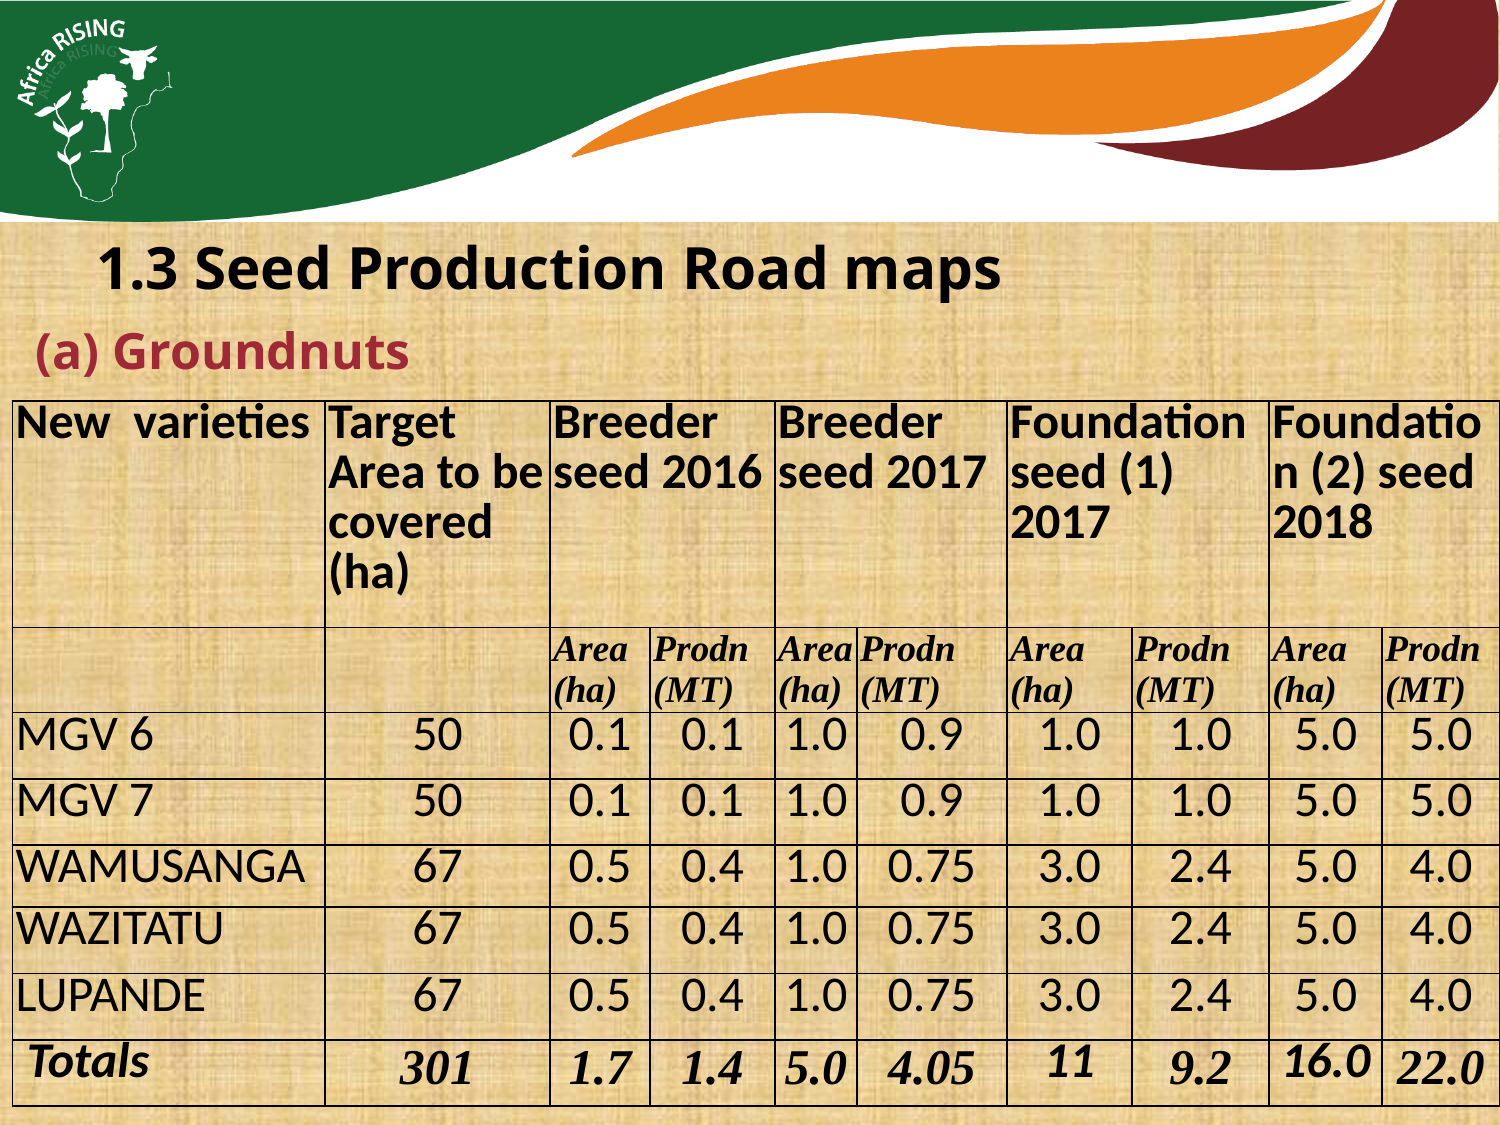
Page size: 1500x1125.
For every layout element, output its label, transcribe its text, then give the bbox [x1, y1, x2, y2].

table_cell [13, 628, 324, 712]
table_cell 1.0 [1133, 780, 1268, 844]
table_header Breeder seed 2017 [776, 402, 1006, 627]
table_cell 5.0 [1270, 908, 1381, 973]
table_cell [326, 628, 549, 712]
table_cell 9.2 [1133, 1041, 1268, 1105]
table_cell 4.05 [858, 1041, 1006, 1105]
table_header Breeder seed 2016 [551, 402, 774, 627]
table_cell 16.0 [1270, 1041, 1381, 1105]
table_cell 11 [1008, 1041, 1131, 1105]
table_cell 0.4 [651, 908, 774, 973]
table_cell 2.4 [1133, 846, 1268, 906]
table_cell 67 [326, 974, 549, 1039]
table_cell 1.0 [1008, 780, 1131, 844]
table_cell 0.4 [651, 846, 774, 906]
table_cell 0.5 [551, 846, 649, 906]
table_cell 0.1 [551, 780, 649, 844]
table_cell 5.0 [1270, 780, 1381, 844]
table_cell 0.1 [551, 713, 649, 778]
table_cell 301 [326, 1041, 549, 1105]
table_cell 22.0 [1383, 1041, 1499, 1105]
picture [0, 0, 1500, 1125]
table_cell LUPANDE [13, 974, 324, 1039]
table_cell 4.0 [1383, 974, 1499, 1039]
table_cell MGV 6 [13, 713, 324, 778]
table_cell 0.1 [651, 780, 774, 844]
table_cell 0.75 [858, 974, 1006, 1039]
table_cell Area (ha) [551, 628, 649, 712]
table_cell 0.4 [651, 974, 774, 1039]
table_cell 5.0 [1270, 713, 1381, 778]
table_cell 0.75 [858, 846, 1006, 906]
table_cell Area (ha) [776, 628, 856, 712]
table_cell 3.0 [1008, 908, 1131, 973]
table_header Foundation seed (1) 2017 [1008, 402, 1268, 627]
table_cell Totals [13, 1041, 324, 1105]
table_cell MGV 7 [13, 780, 324, 844]
table_cell 1.4 [651, 1041, 774, 1105]
table_cell Area (ha) [1008, 628, 1131, 712]
table_cell 1.0 [776, 974, 856, 1039]
table_cell 50 [326, 780, 549, 844]
text_box 1.3 Seed Production Road maps [62, 224, 1409, 362]
table_cell 2.4 [1133, 974, 1268, 1039]
table_cell 3.0 [1008, 846, 1131, 906]
table_cell 5.0 [1383, 780, 1499, 844]
table_cell 1.0 [776, 713, 856, 778]
table_cell 5.0 [1270, 974, 1381, 1039]
table_cell 0.5 [551, 974, 649, 1039]
table_cell 0.5 [551, 908, 649, 973]
table_header Foundation (2) seed 2018 [1270, 402, 1499, 627]
table_cell 2.4 [1133, 908, 1268, 973]
table_cell WAZITATU [13, 908, 324, 973]
table_cell 1.7 [551, 1041, 649, 1105]
table_cell 67 [326, 846, 549, 906]
table_cell 4.0 [1383, 908, 1499, 973]
table_cell 4.0 [1383, 846, 1499, 906]
table_cell Area (ha) [1270, 628, 1381, 712]
table_cell Prodn (MT) [1133, 628, 1268, 712]
table_cell 0.9 [858, 713, 1006, 778]
table_cell 1.0 [776, 846, 856, 906]
table_cell 0.75 [858, 908, 1006, 973]
table_cell 67 [326, 908, 549, 973]
table_cell 5.0 [1270, 846, 1381, 906]
table_cell Prodn (MT) [651, 628, 774, 712]
list (a) Groundnuts [1, 312, 1277, 413]
table_cell 5.0 [776, 1041, 856, 1105]
table_cell WAMUSANGA [13, 846, 324, 906]
table_cell 1.0 [1133, 713, 1268, 778]
table_cell 1.0 [776, 780, 856, 844]
table_header Target Area to be covered (ha) [326, 402, 549, 627]
table_cell Prodn (MT) [858, 628, 1006, 712]
table_cell 3.0 [1008, 974, 1131, 1039]
table_cell 1.0 [776, 908, 856, 973]
table_cell Prodn (MT) [1383, 628, 1499, 712]
table_header New varieties [13, 402, 324, 627]
table_cell 0.9 [858, 780, 1006, 844]
table_cell 5.0 [1383, 713, 1499, 778]
table_cell 1.0 [1008, 713, 1131, 778]
table_cell 50 [326, 713, 549, 778]
table_cell 0.1 [651, 713, 774, 778]
